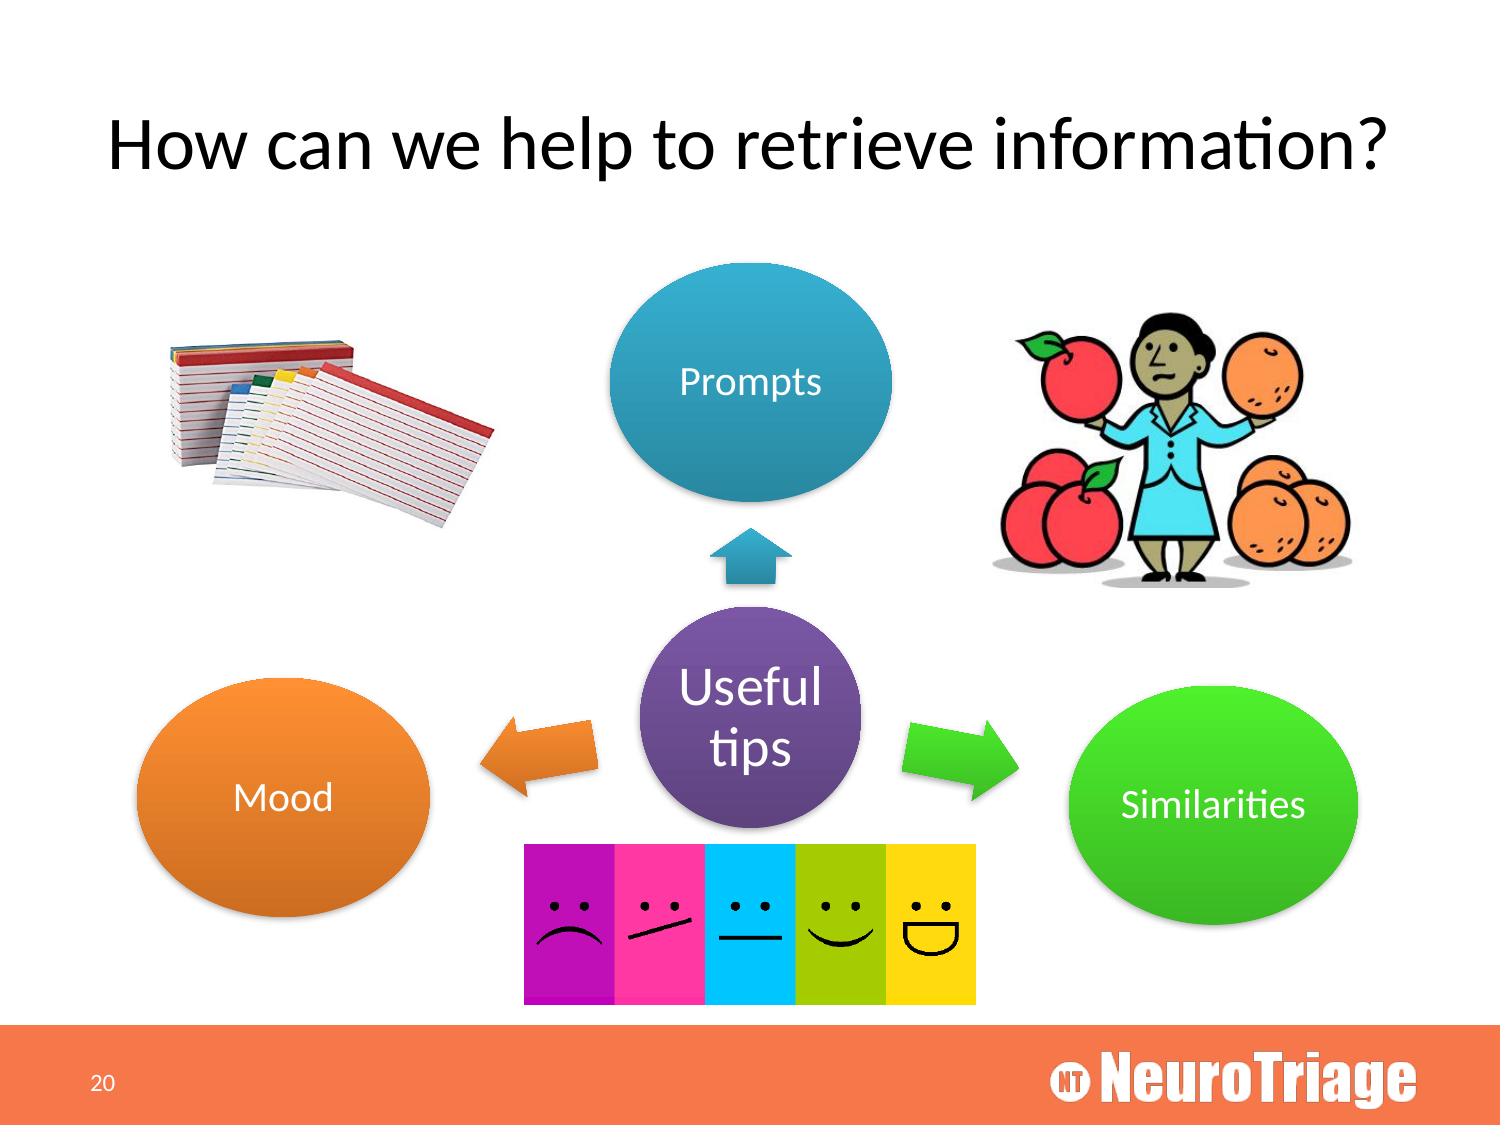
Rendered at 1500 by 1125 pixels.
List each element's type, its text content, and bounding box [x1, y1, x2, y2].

picture [524, 844, 704, 1006]
picture [1037, 1030, 1425, 1125]
picture [732, 903, 738, 910]
picture [762, 903, 768, 910]
slide_number 20 [75, 1051, 425, 1112]
picture [159, 262, 503, 606]
picture [796, 844, 976, 1006]
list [74, 262, 1426, 1006]
title How can we help to retrieve information? [75, 45, 1425, 233]
picture [975, 285, 1365, 588]
